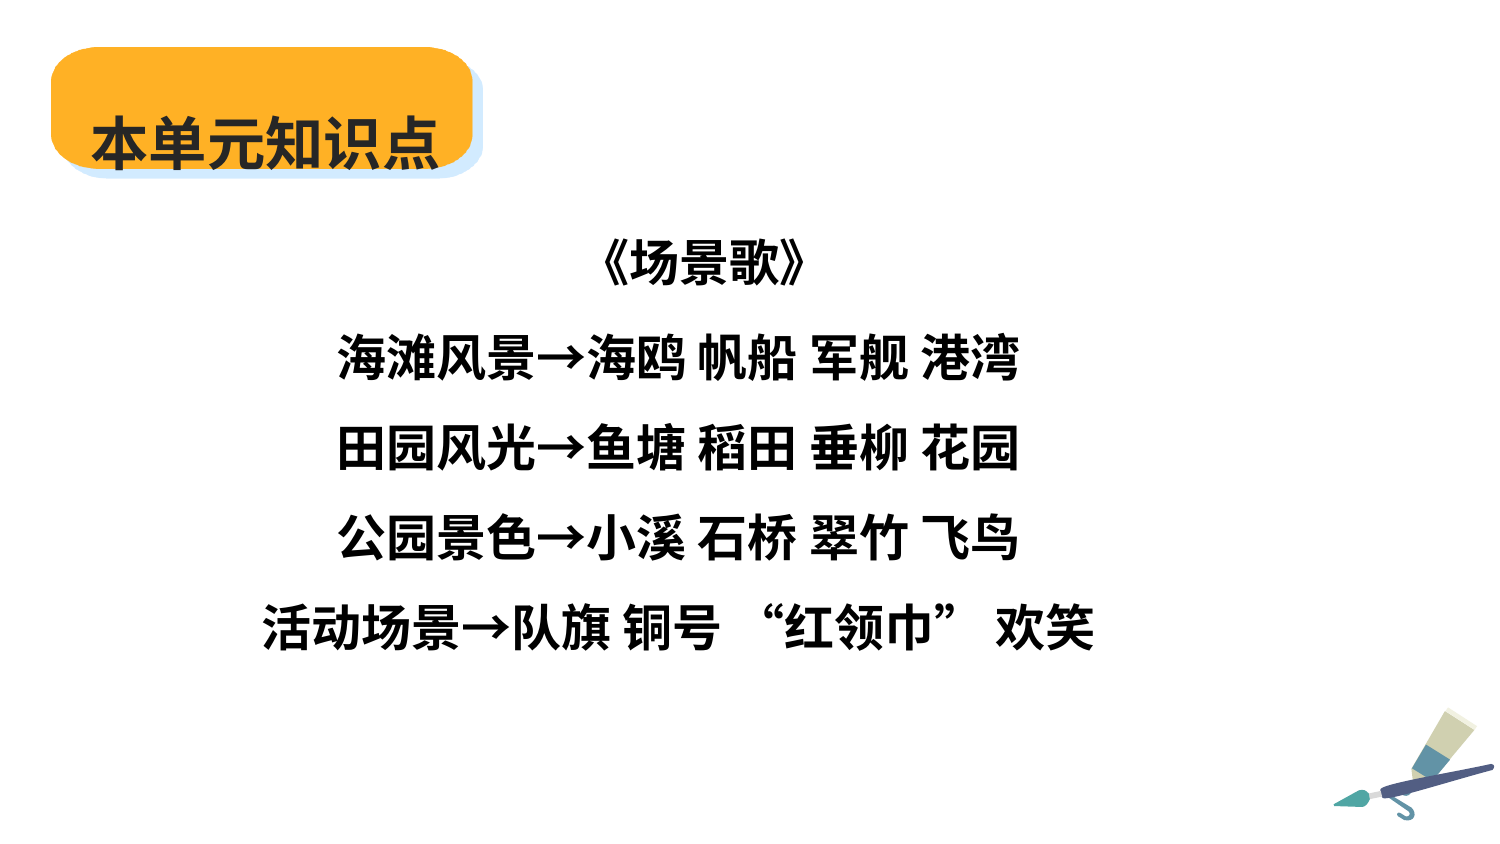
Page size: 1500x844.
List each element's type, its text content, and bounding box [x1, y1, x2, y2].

text_box 《场景歌》 海滩风景→海鸥 帆船 军舰 港湾 田园风光→鱼塘 稻田 垂柳 花园 公园景色→小溪 石桥 翠竹 飞鸟 活动场景→队旗 铜号 “红领巾” 欢笑 [25, 156, 1332, 663]
picture [51, 47, 483, 179]
text_box 本单元知识点 [76, 179, 483, 184]
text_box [1358, 708, 1481, 844]
